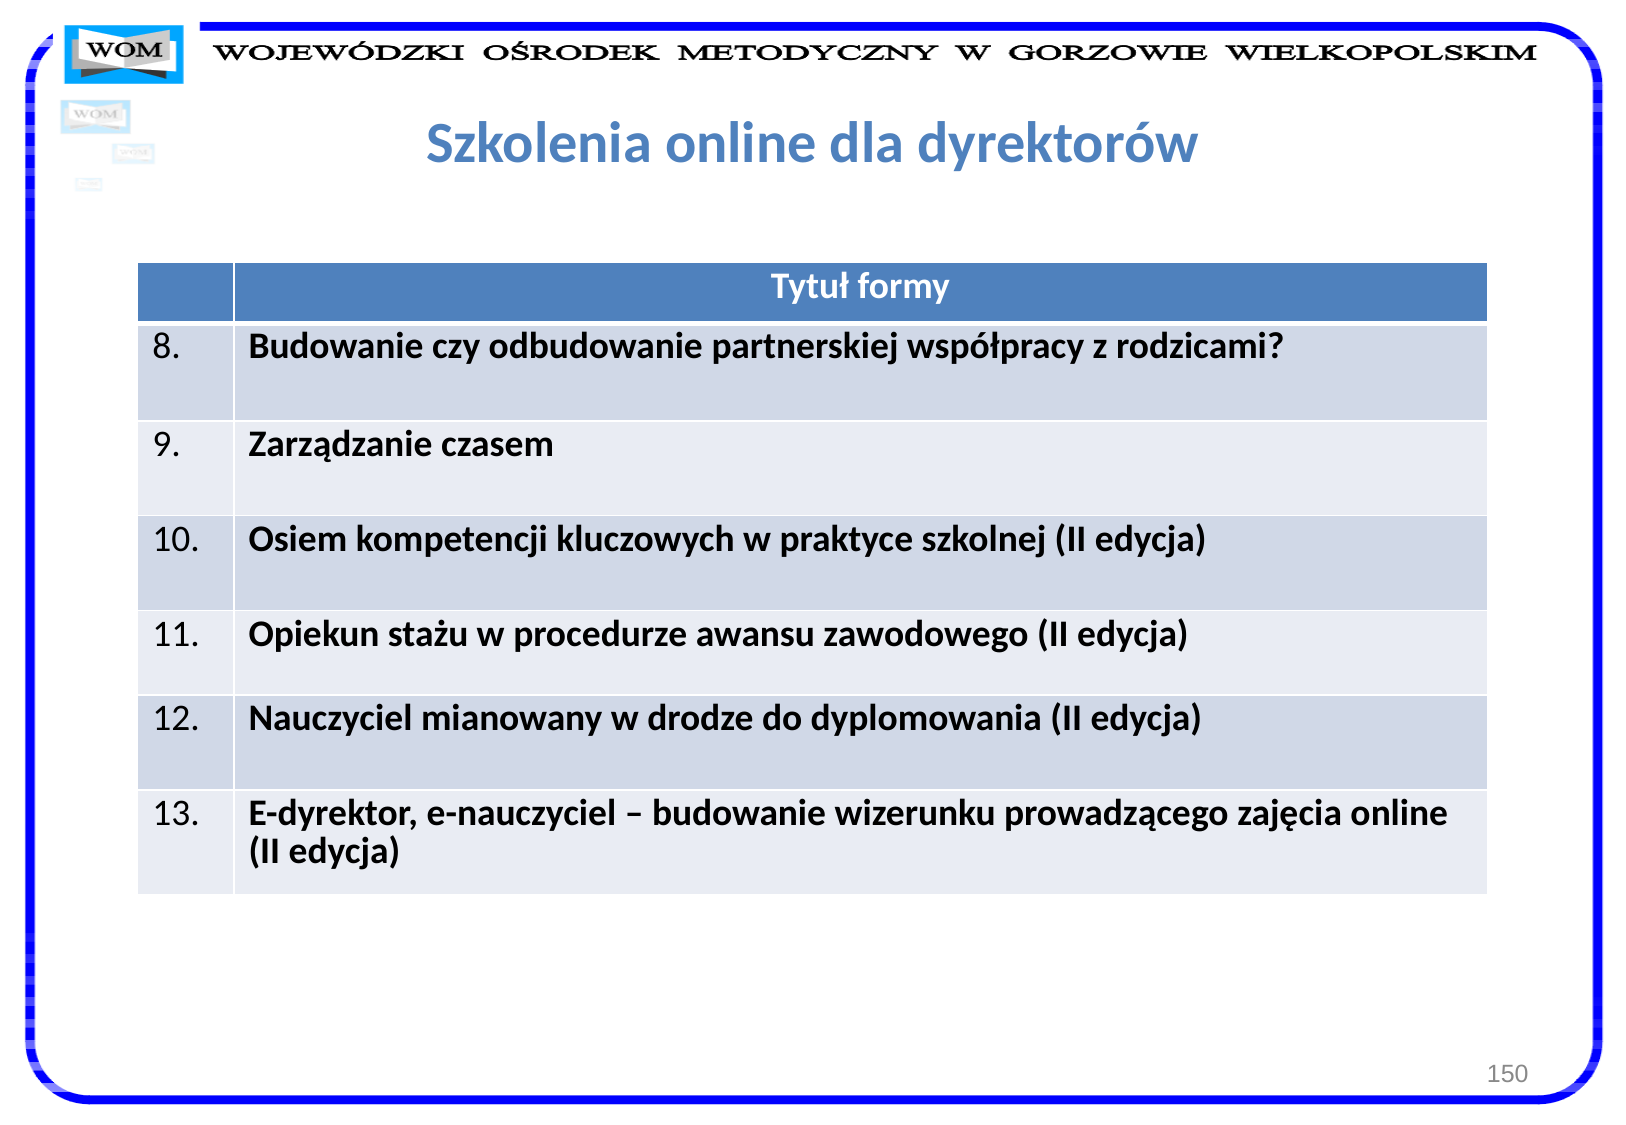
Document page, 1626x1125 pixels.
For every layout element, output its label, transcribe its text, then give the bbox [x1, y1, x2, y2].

table_header [138, 263, 233, 321]
table_cell 9. [138, 422, 233, 515]
table_cell 12. [138, 696, 233, 789]
table_cell E-dyrektor, e-nauczyciel – budowanie wizerunku prowadzącego zajęcia online (II edycja) [235, 791, 1487, 894]
title Szkolenia online dla dyrektorów [81, 45, 1544, 233]
table_cell Budowanie czy odbudowanie partnerskiej współpracy z rodzicami? [235, 326, 1487, 420]
table_cell 11. [138, 611, 233, 694]
table_cell 13. [138, 791, 233, 894]
table_cell Nauczyciel mianowany w drodze do dyplomowania (II edycja) [235, 696, 1487, 789]
table_header Tytuł formy [235, 263, 1487, 321]
slide_number 150 [1164, 1042, 1544, 1103]
table_cell 10. [138, 516, 233, 610]
picture [0, 0, 1625, 1125]
table_cell Opiekun stażu w procedurze awansu zawodowego (II edycja) [235, 611, 1487, 694]
table_cell Osiem kompetencji kluczowych w praktyce szkolnej (II edycja) [235, 516, 1487, 610]
table_cell 8. [138, 326, 233, 420]
table_cell Zarządzanie czasem [235, 422, 1487, 515]
